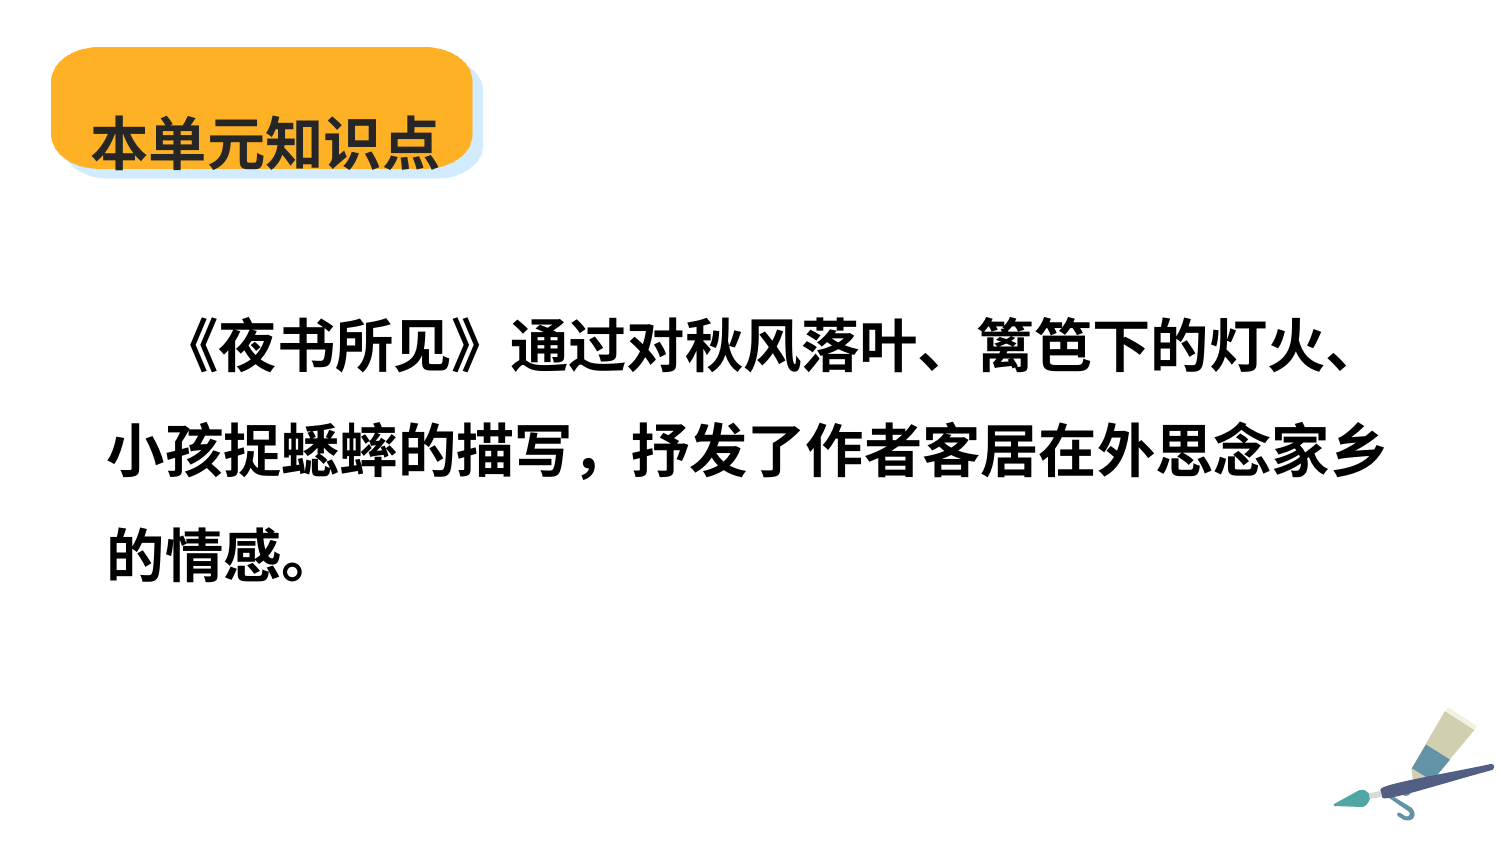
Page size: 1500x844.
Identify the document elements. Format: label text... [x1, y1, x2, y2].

text_box 《夜书所见》通过对秋风落叶、篱笆下的灯火、小孩捉蟋蟀的描写，抒发了作者客居在外思念家乡的情感。 [95, 268, 1402, 595]
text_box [1358, 708, 1481, 844]
picture [51, 47, 483, 179]
text_box 本单元知识点 [76, 179, 483, 184]
